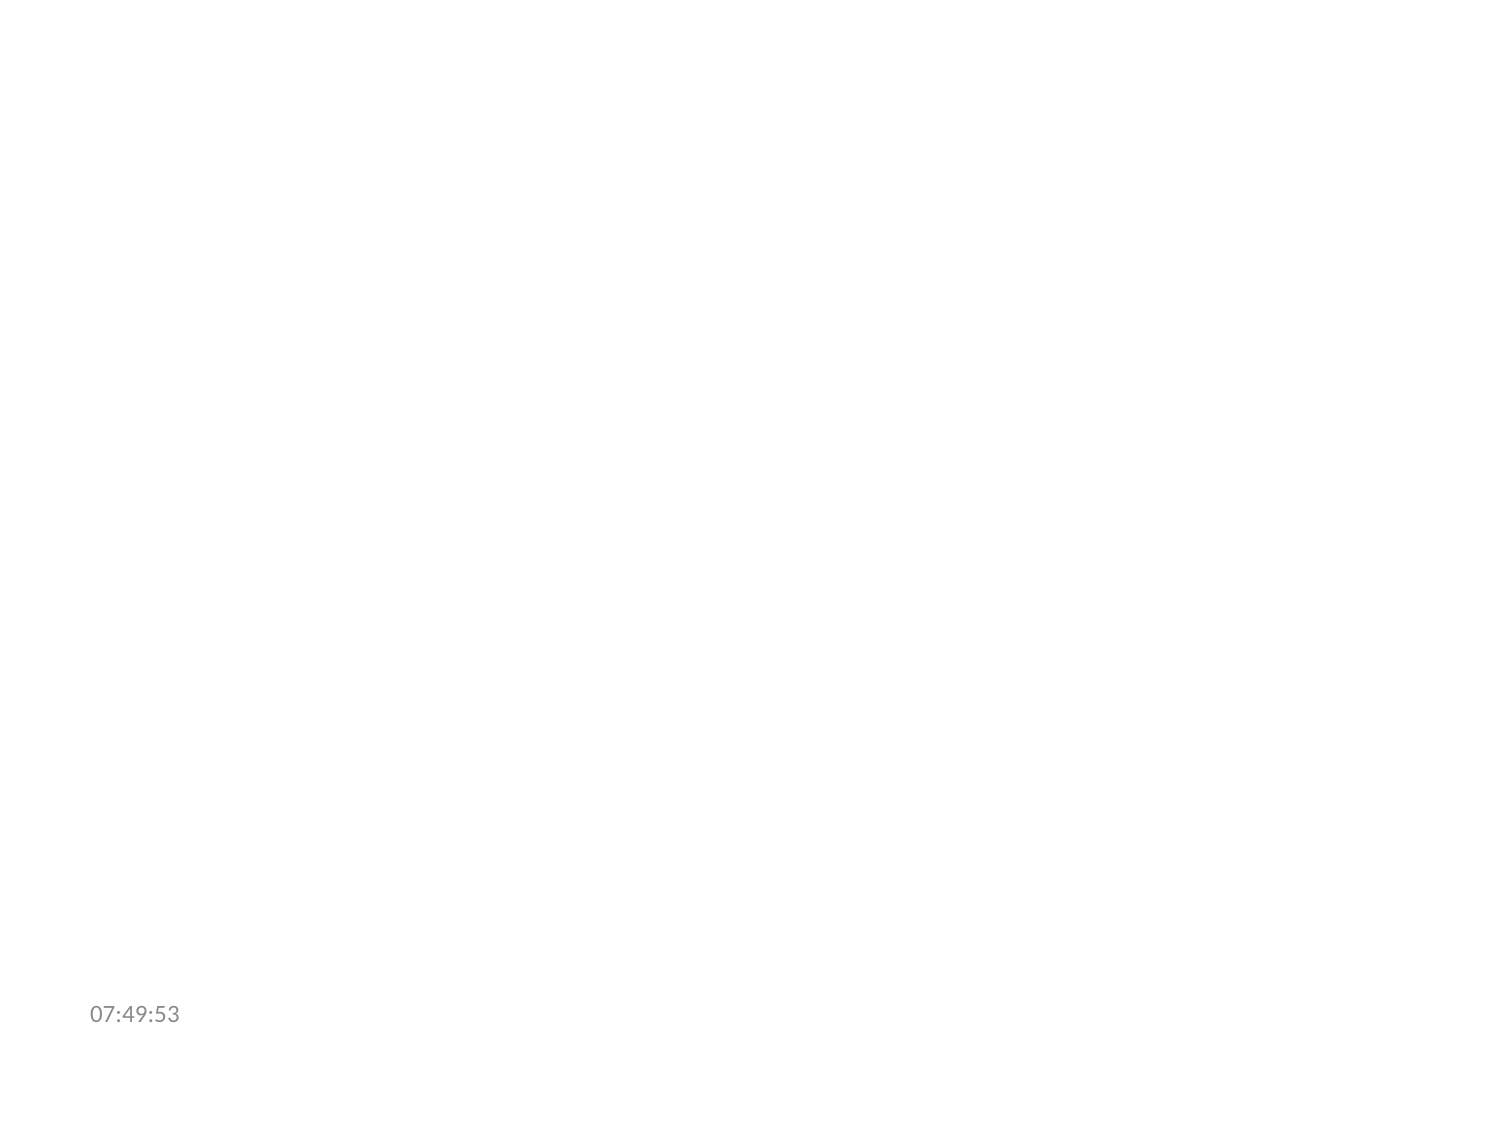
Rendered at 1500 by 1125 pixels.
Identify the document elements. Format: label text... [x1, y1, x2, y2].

text_box 15:35:09 [75, 982, 425, 1043]
